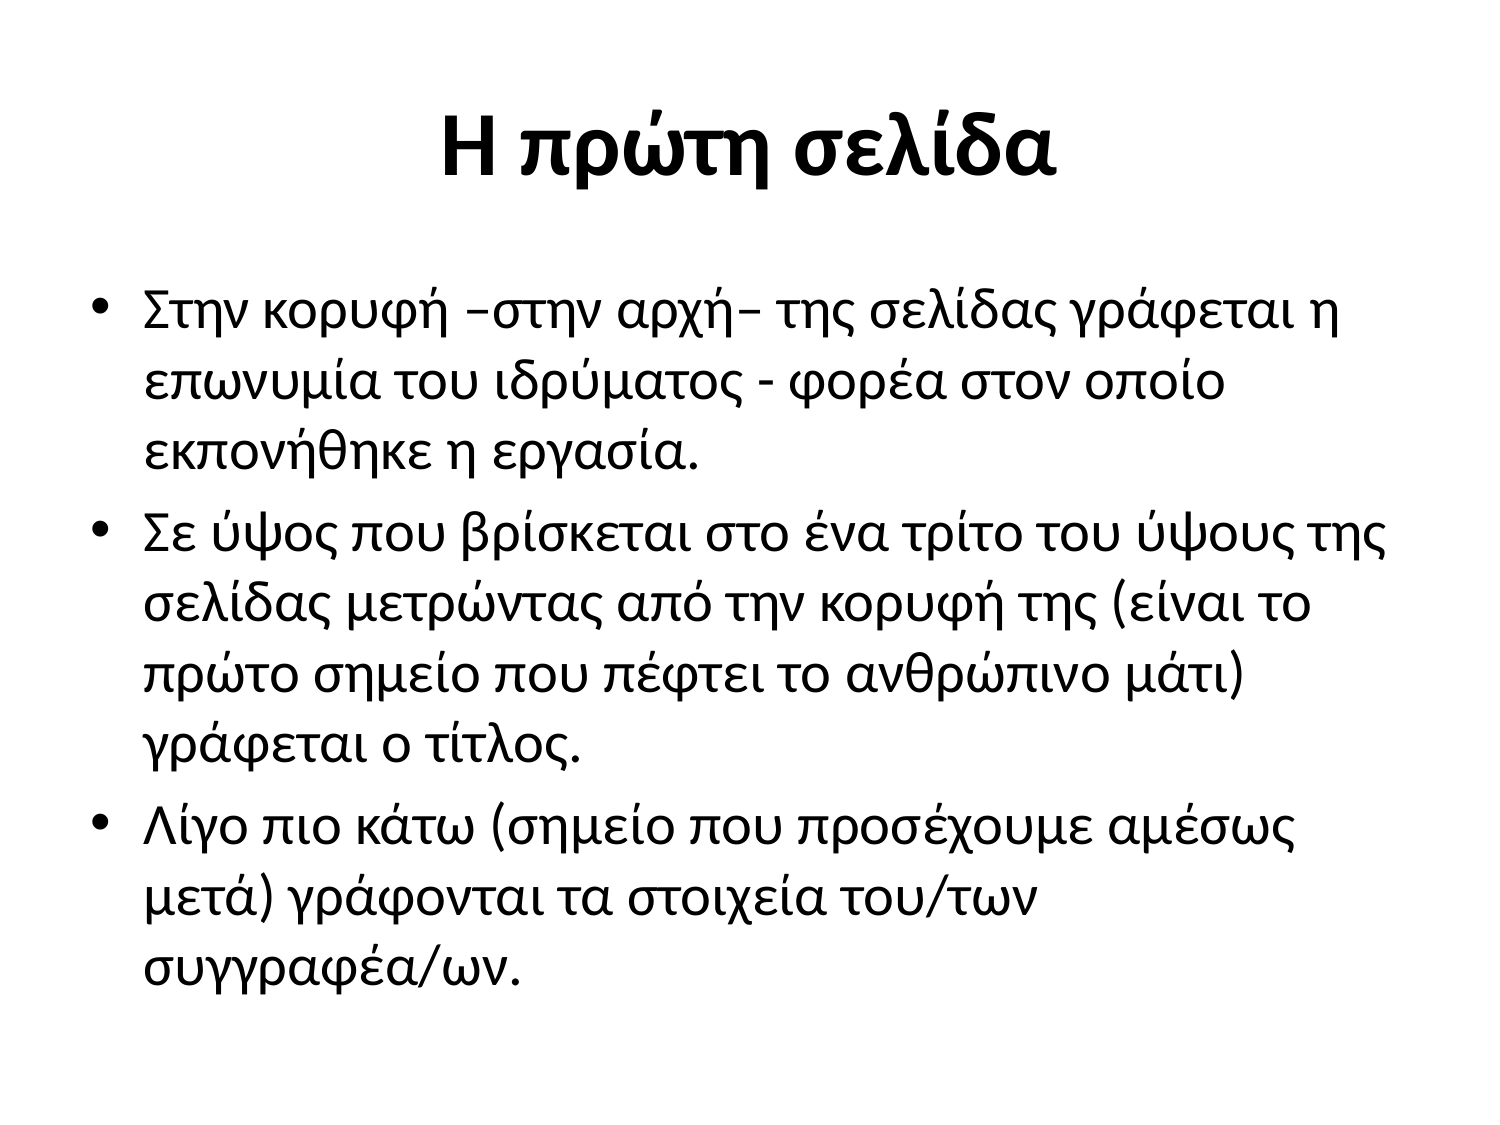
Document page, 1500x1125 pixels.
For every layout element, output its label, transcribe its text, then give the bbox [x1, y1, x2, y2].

title Η πρώτη σελίδα [75, 45, 1425, 233]
list Στην κορυφή –στην αρχή– της σελίδας γράφεται η επωνυμία του ιδρύματος - φορέα στον οποίο εκπονήθηκε η εργασία. Σε ύψος που βρίσκεται στο ένα τρίτο του ύψους της σελίδας μετρώντας από την κορυφή της (είναι το πρώτο σημείο που πέφτει το ανθρώπινο μάτι) γράφεται ο τίτλος. Λίγο πιο κάτω (σημείο που προσέχουμε αμέσως μετά) γράφονται τα στοιχεία του/των συγγραφέα/ων. [75, 262, 1425, 1005]
